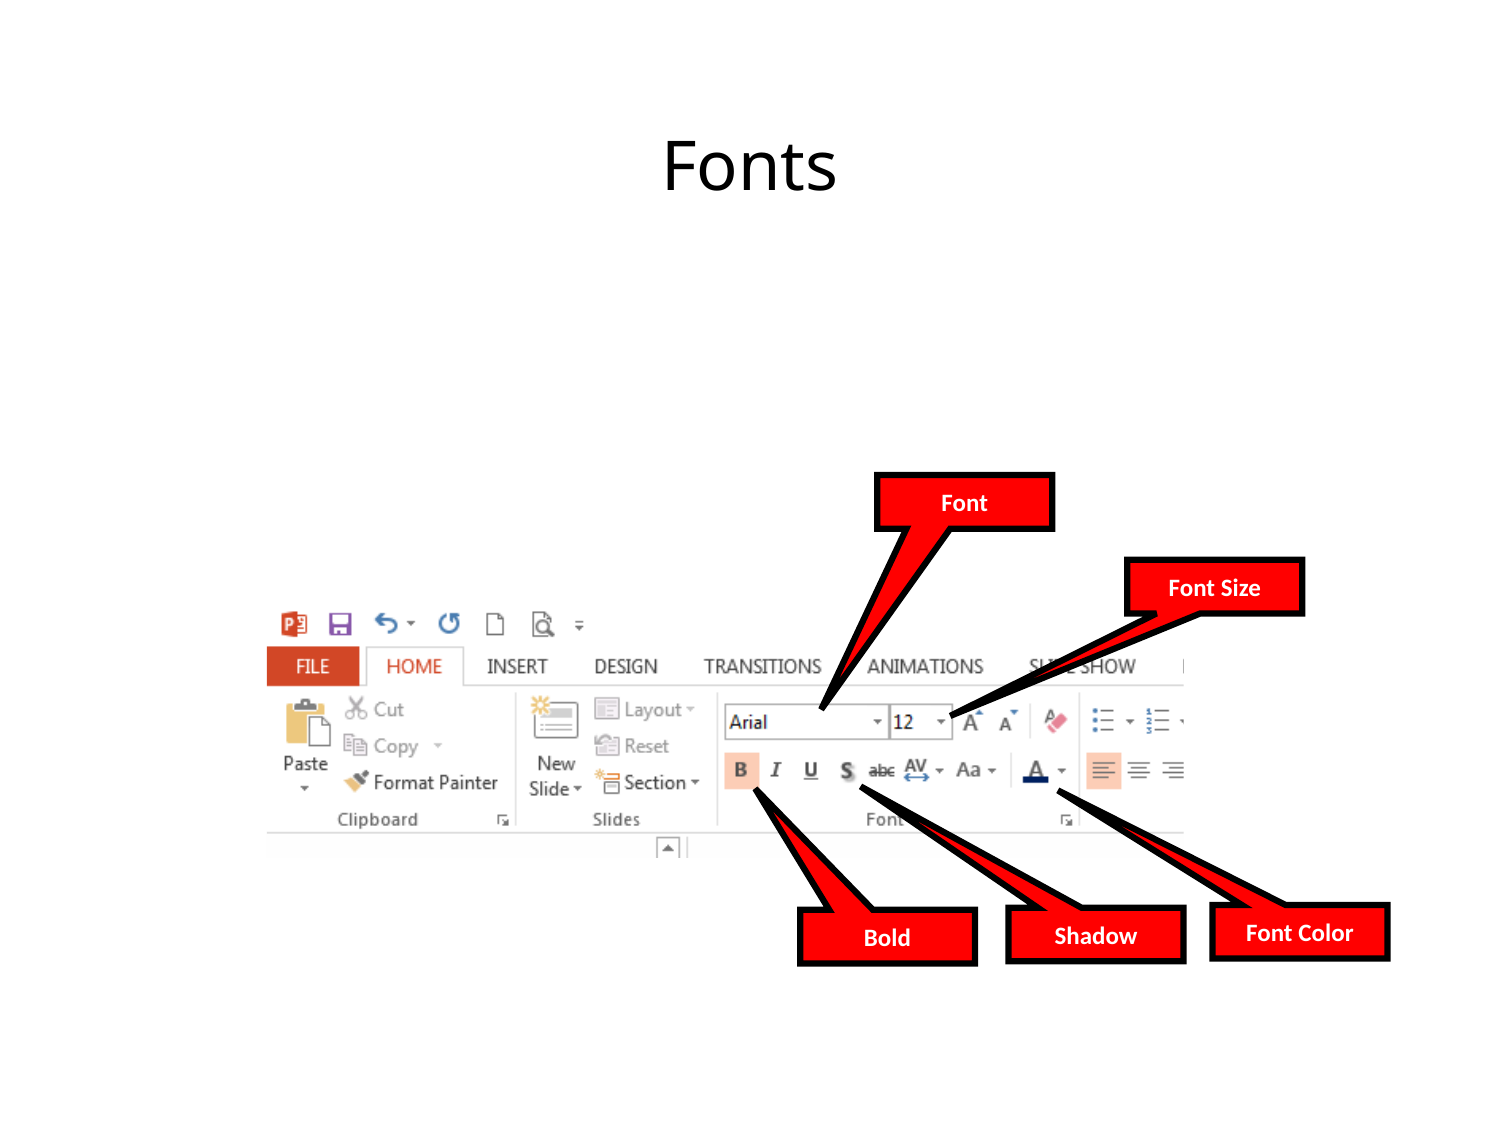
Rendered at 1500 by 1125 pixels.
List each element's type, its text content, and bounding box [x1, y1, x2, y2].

title Fonts [103, 59, 1397, 278]
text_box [266, 474, 1388, 964]
